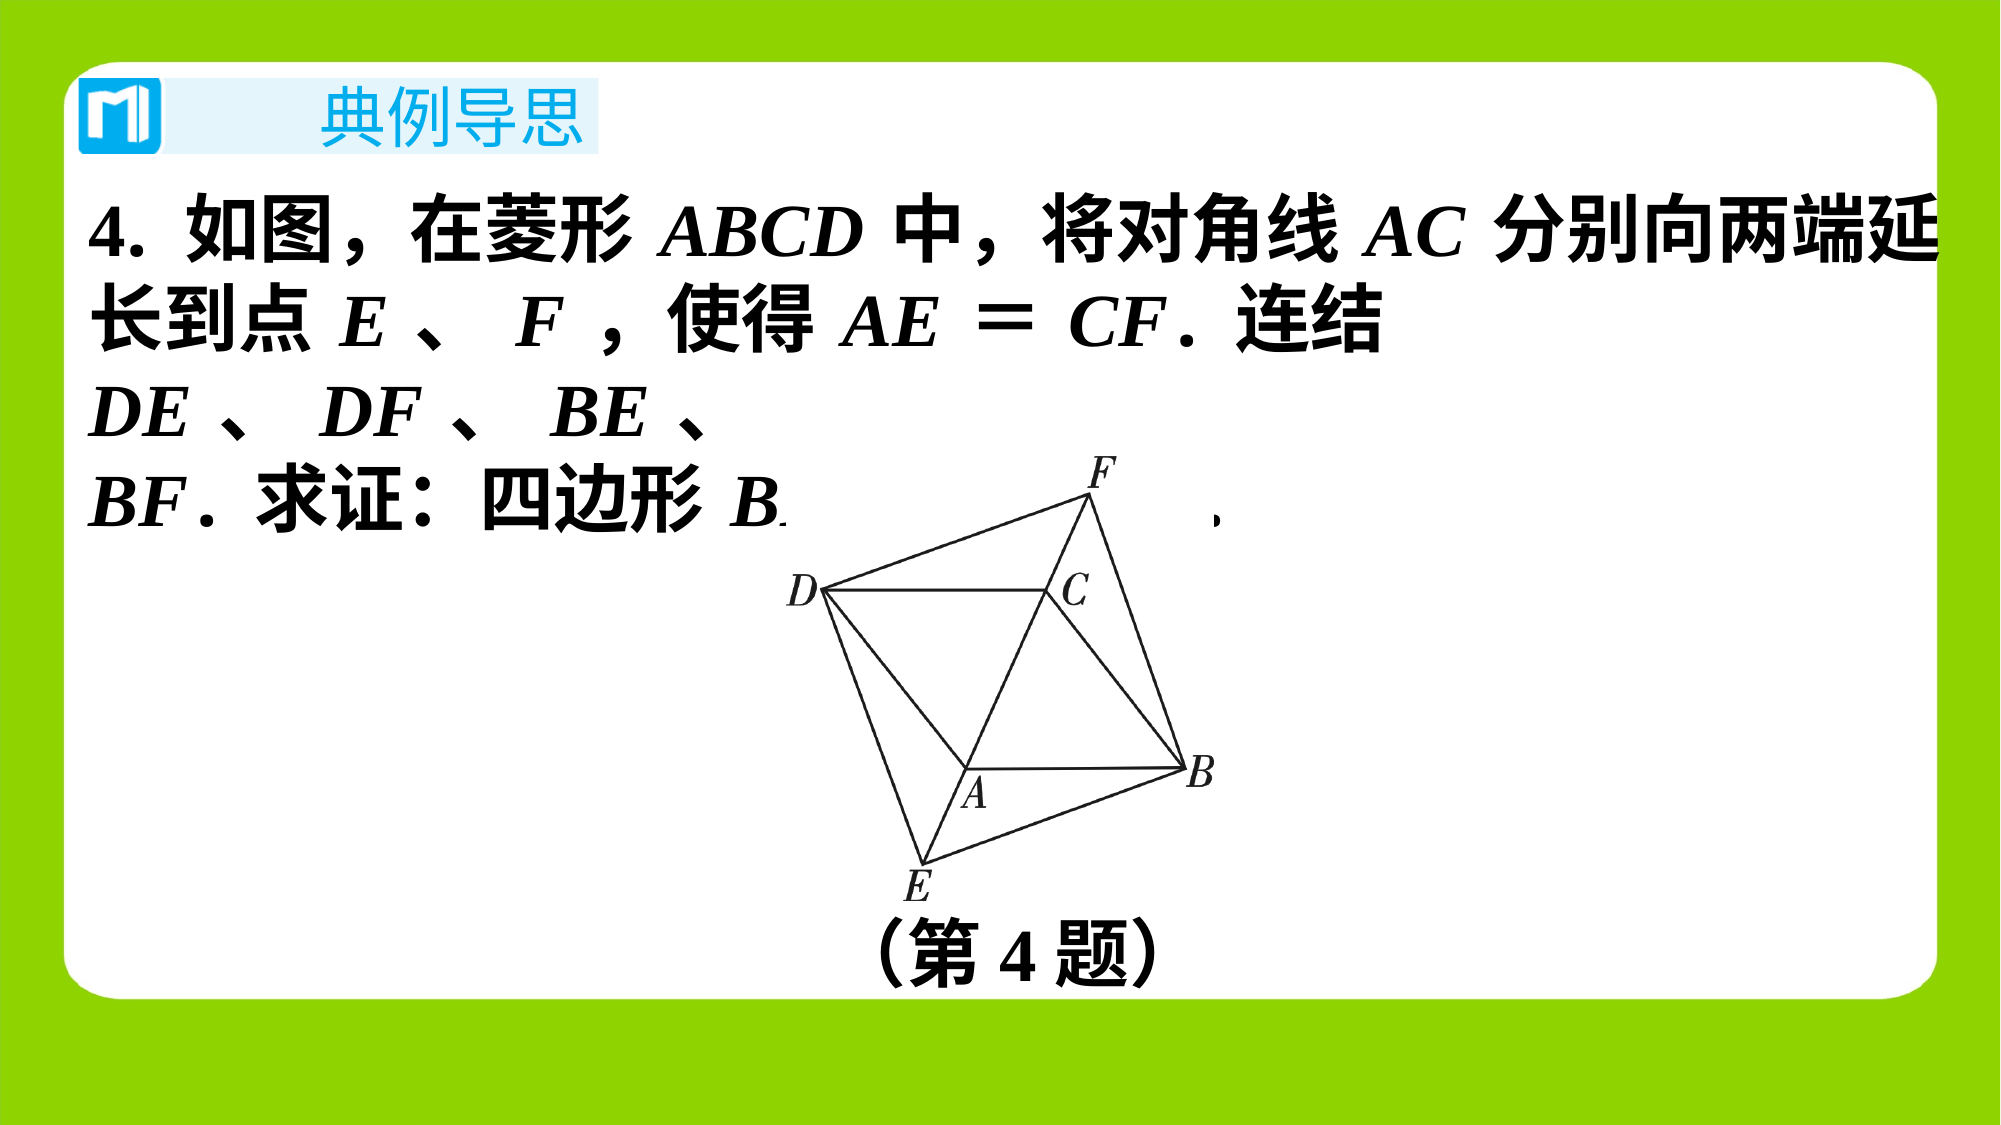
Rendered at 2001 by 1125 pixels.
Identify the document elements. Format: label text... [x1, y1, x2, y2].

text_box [786, 456, 1214, 998]
picture [0, 0, 2001, 1125]
text_box 4. 如图，在菱形ABCD中，将对角线AC分别向两端延 长到点E、F，使得AE＝CF. 连结DE、DF、BE、 BF. 求证：四边形BEDF是菱形. [88, 181, 1974, 455]
